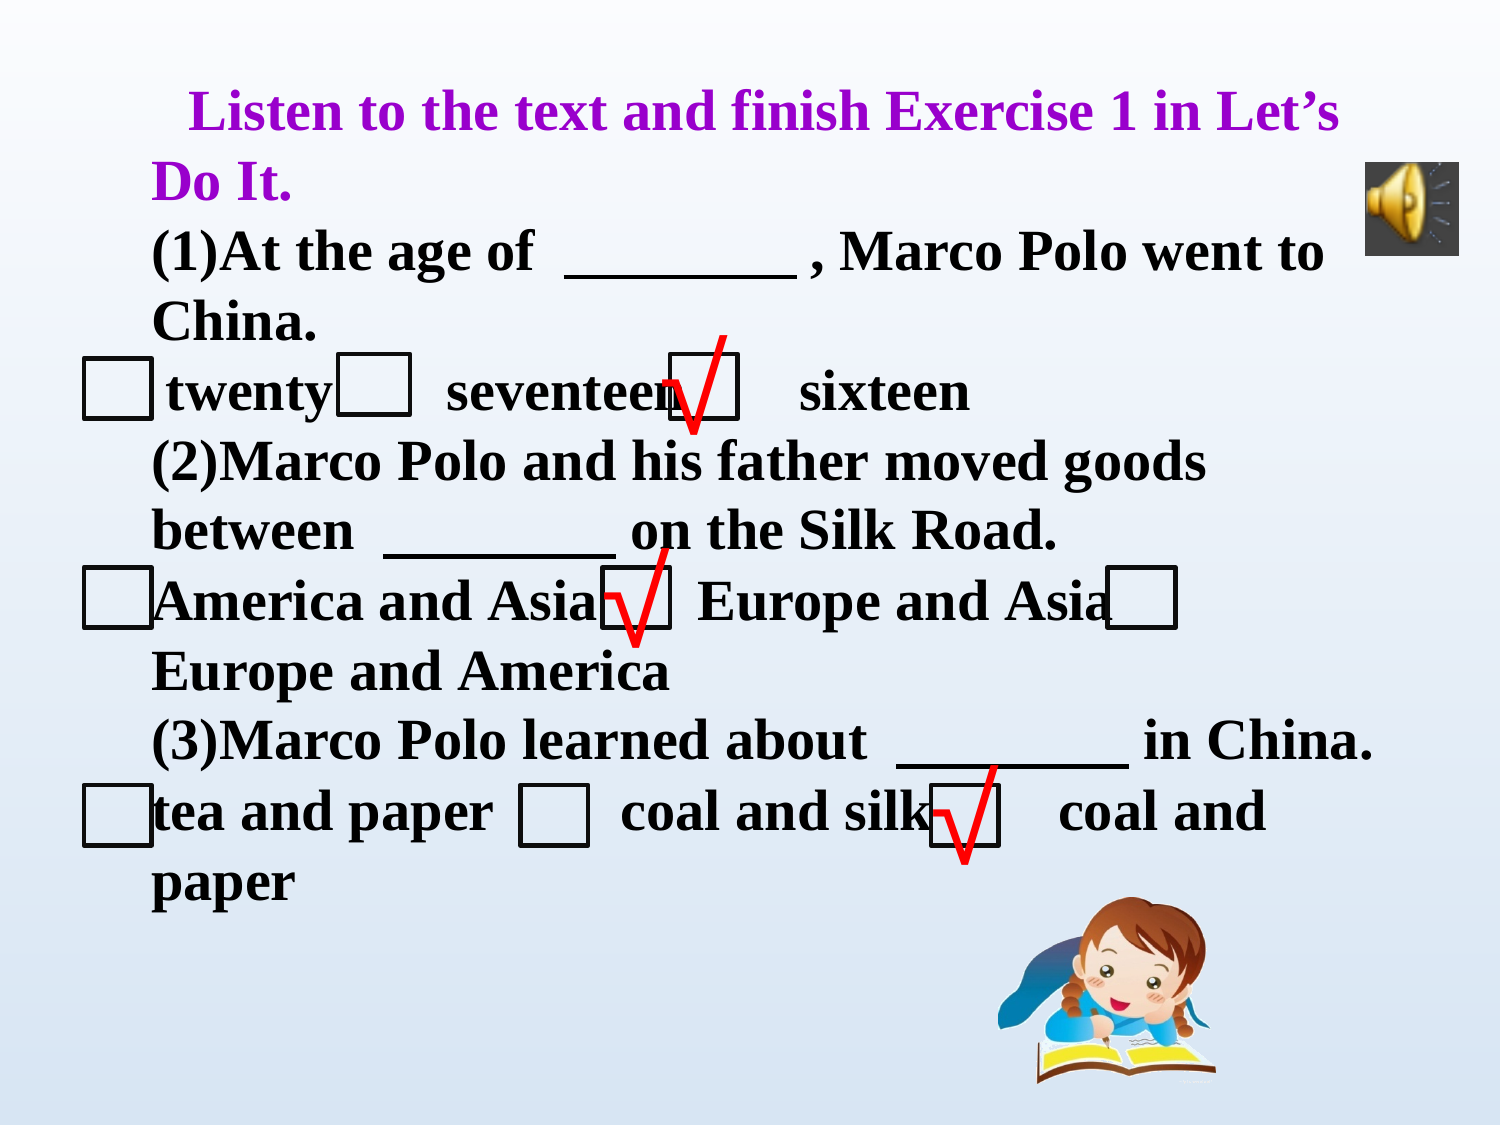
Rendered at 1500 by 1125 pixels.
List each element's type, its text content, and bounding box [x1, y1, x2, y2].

text_box [82, 356, 154, 421]
text_box [82, 565, 154, 630]
text_box √ [915, 732, 1014, 898]
text_box [82, 783, 154, 847]
picture [998, 897, 1216, 1084]
text_box [336, 352, 412, 416]
text_box √ [644, 301, 739, 467]
text_box [518, 783, 590, 847]
text_box Listen to the text and finish Exercise 1 in Let’s Do It. (1)At the age of , Marco Polo went to China. twenty seventeen sixteen (2)Marco Polo and his father moved goods between on the Silk Road. America and Asia Europe and Asia Europe and America (3)Marco Polo learned about in China. tea and paper coal and silk coal and paper [136, 64, 1435, 989]
text_box [1106, 565, 1177, 630]
text_box √ [586, 514, 686, 680]
picture [1363, 160, 1461, 257]
